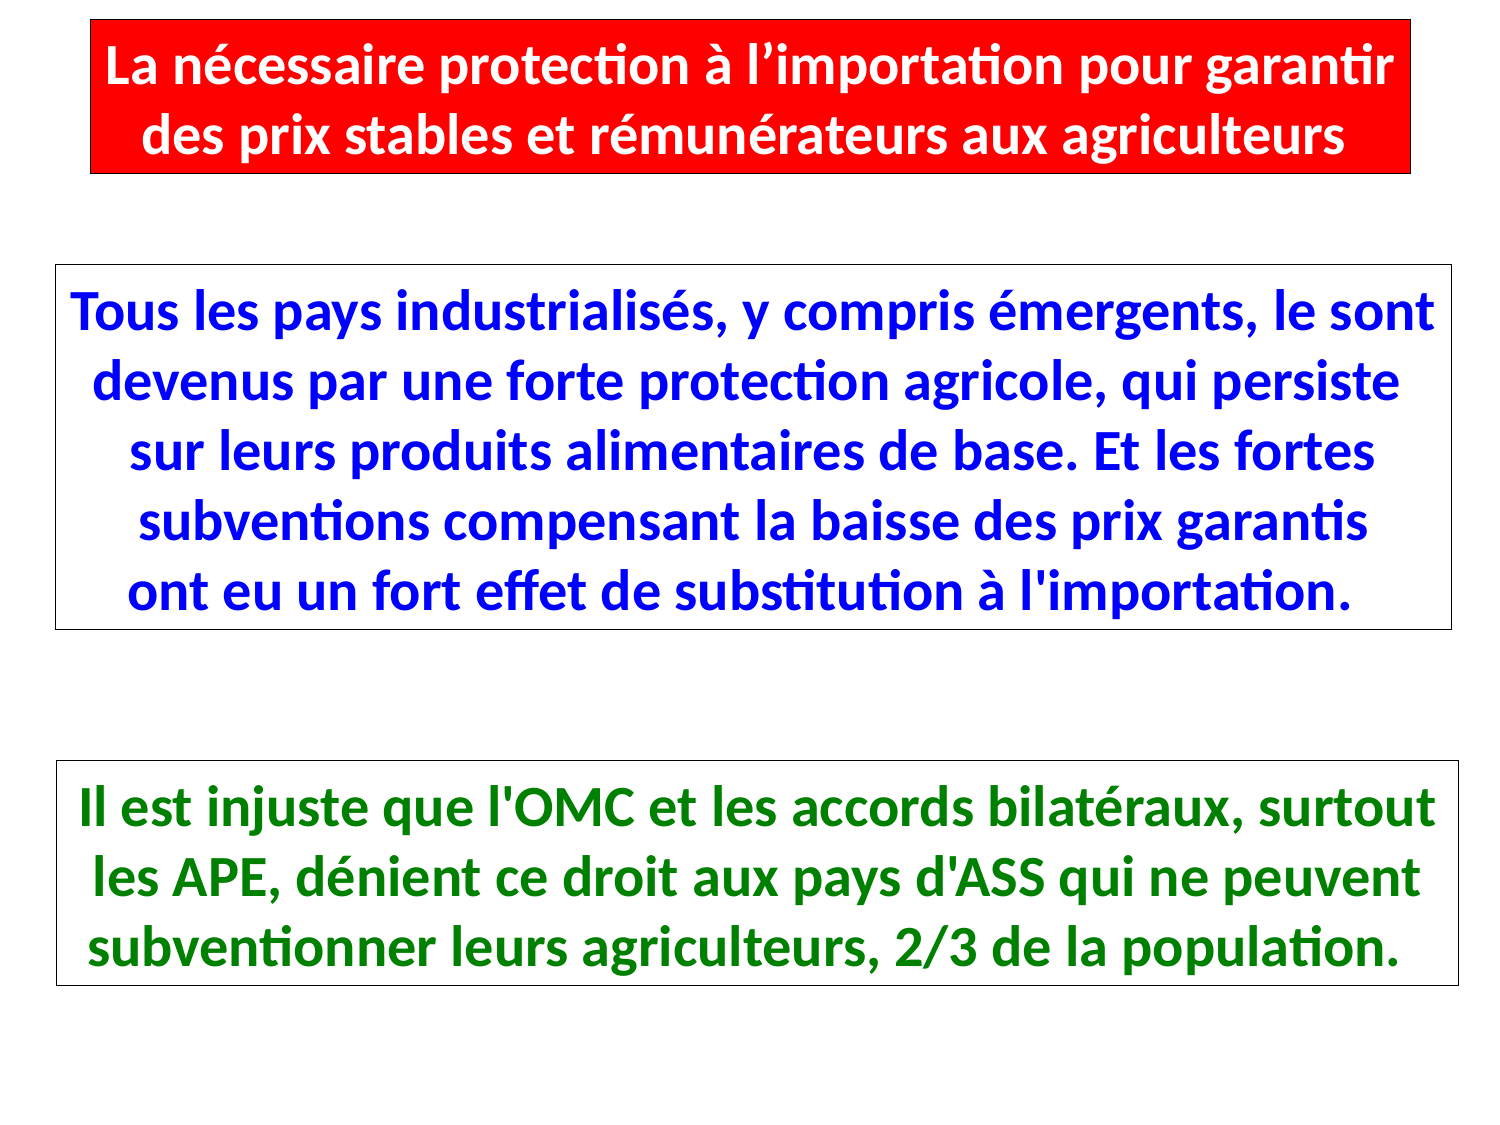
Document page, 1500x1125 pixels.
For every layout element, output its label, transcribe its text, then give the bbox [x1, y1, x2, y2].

text_box La nécessaire protection à l’importation pour garantir des prix stables et rémunérateurs aux agriculteurs [90, 19, 1411, 174]
text_box Il est injuste que l'OMC et les accords bilatéraux, surtout les APE, dénient ce droit aux pays d'ASS qui ne peuvent subventionner leurs agriculteurs, 2/3 de la population. [56, 760, 1459, 986]
text_box Tous les pays industrialisés, y compris émergents, le sont devenus par une forte protection agricole, qui persiste sur leurs produits alimentaires de base. Et les fortes subventions compensant la baisse des prix garantis ont eu un fort effet de substitution à l'importation. [55, 264, 1452, 630]
